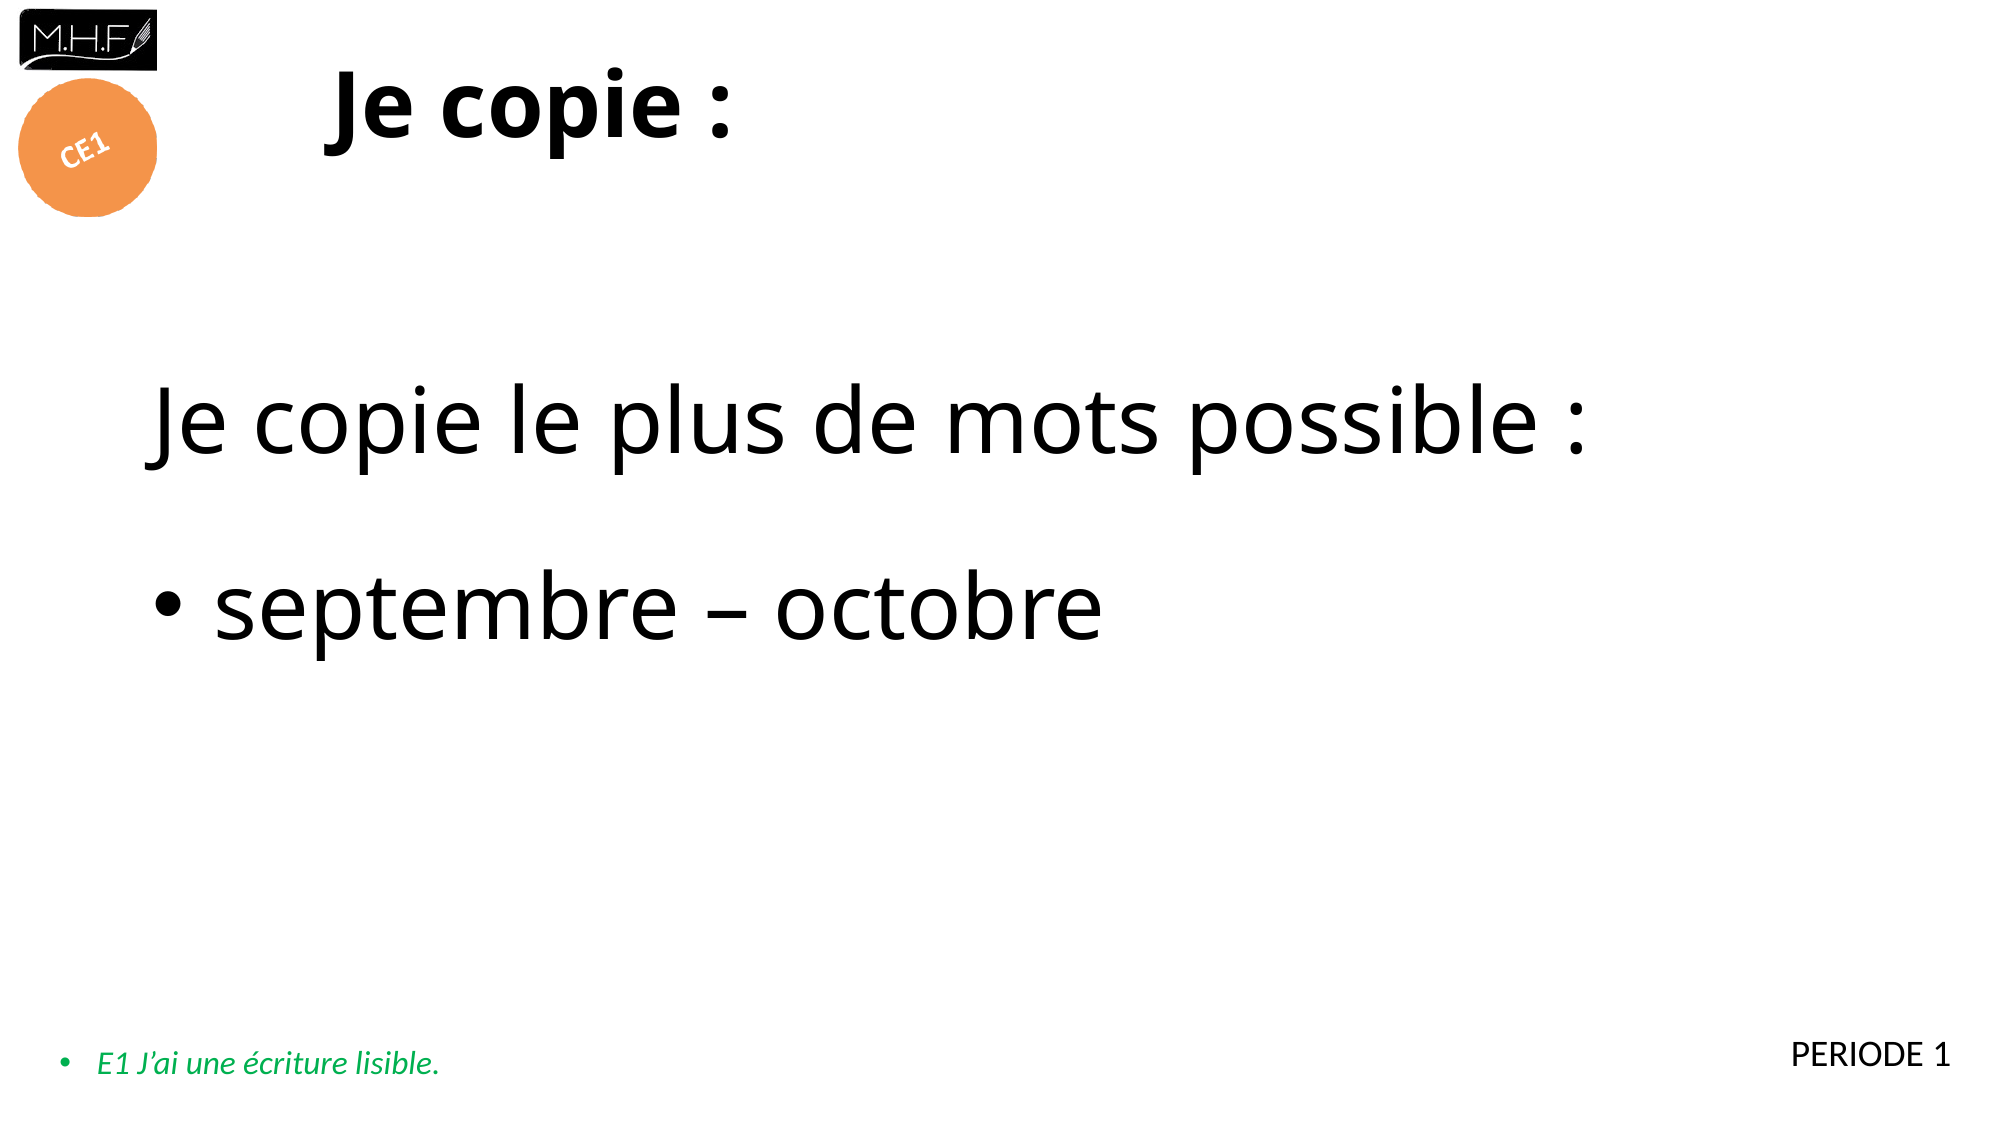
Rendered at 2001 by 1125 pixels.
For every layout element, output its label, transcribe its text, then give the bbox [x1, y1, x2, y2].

text_box PERIODE 1 [1362, 1021, 1967, 1082]
title Je copie : [316, 0, 1863, 218]
picture [16, 7, 157, 74]
list Je copie le plus de mots possible : septembre – octobre [137, 299, 1863, 1014]
text_box E1 J’ai une écriture lisible. [44, 1038, 1346, 1092]
picture [18, 78, 157, 218]
